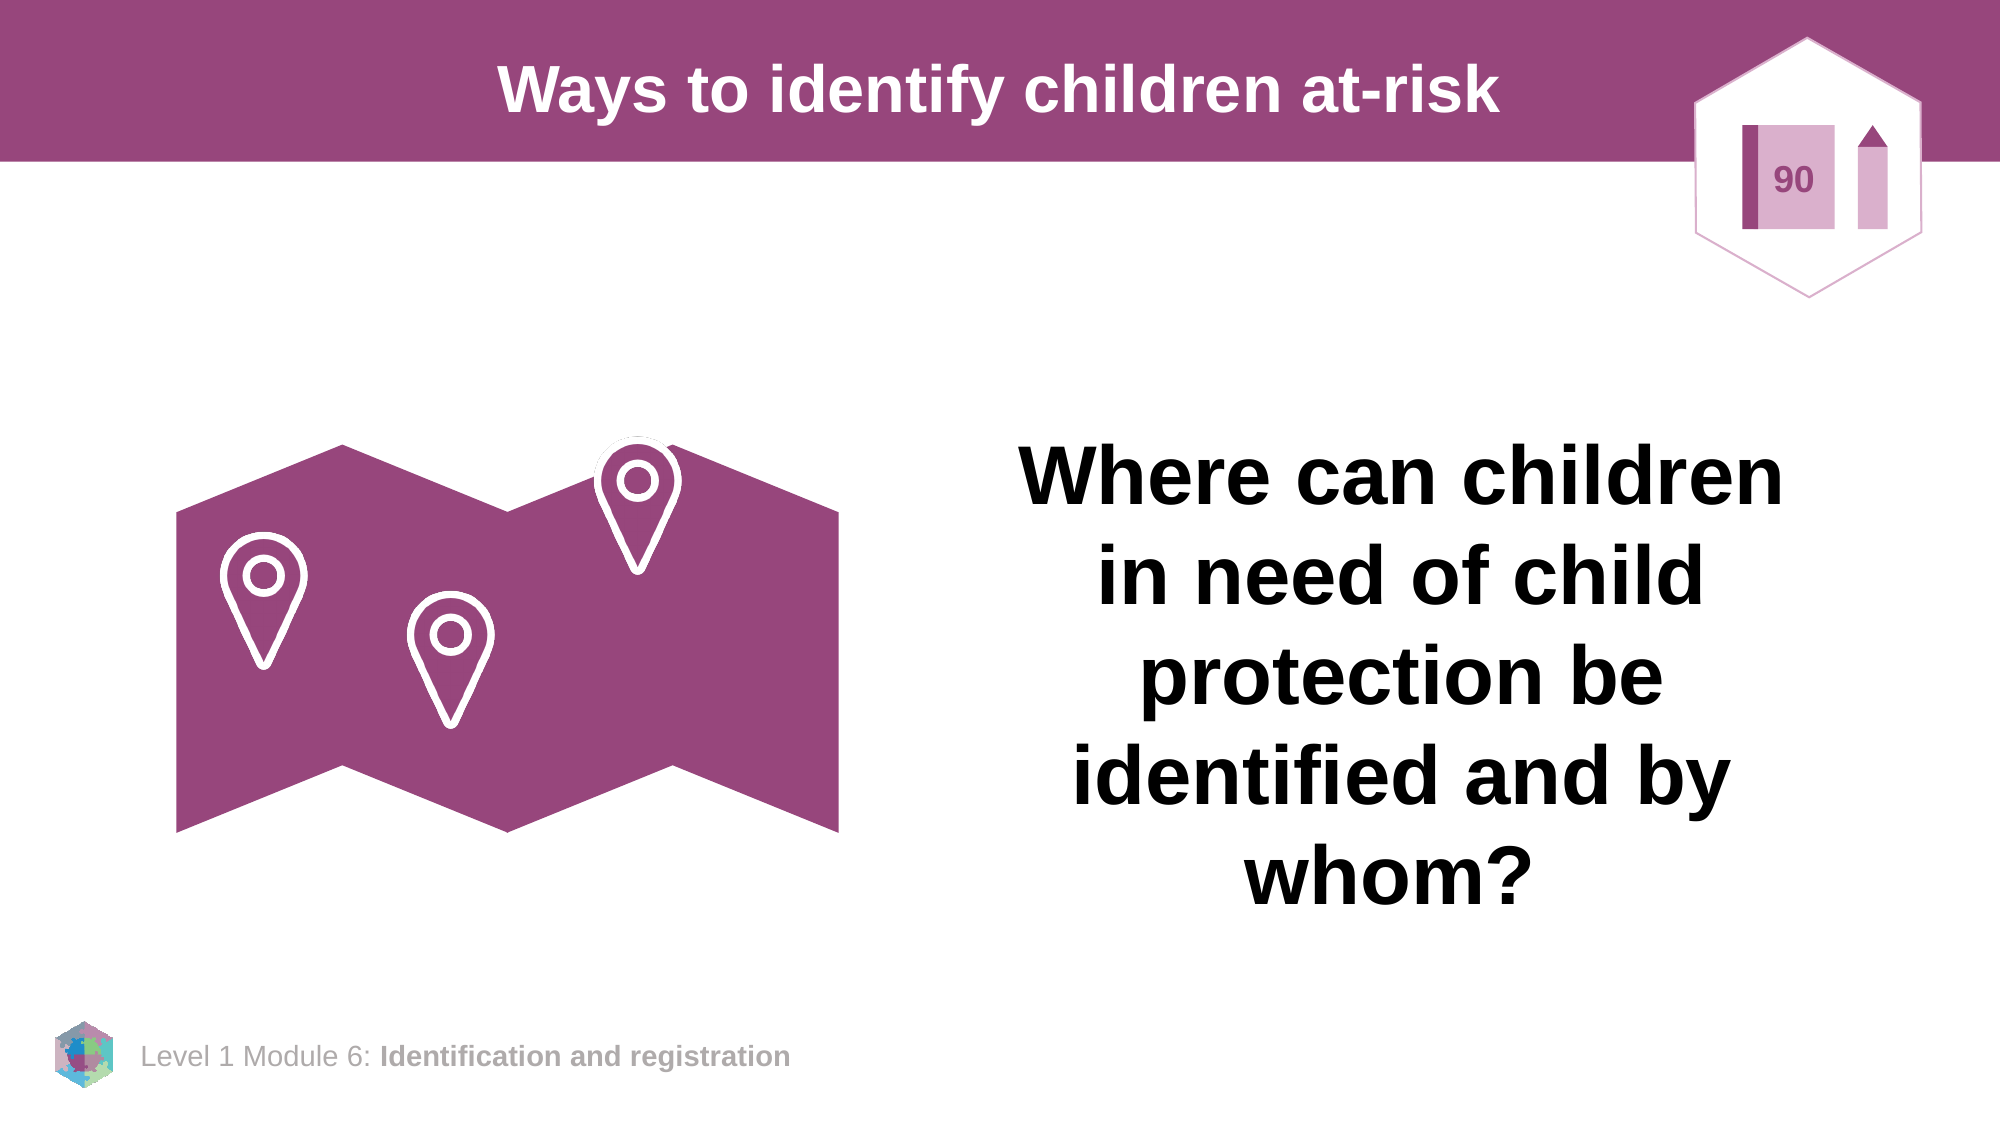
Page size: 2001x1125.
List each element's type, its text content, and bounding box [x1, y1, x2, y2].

picture [55, 1021, 113, 1088]
title Ways to identify children at-risk [137, 19, 1863, 163]
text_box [171, 413, 839, 833]
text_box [1677, 55, 1939, 280]
text_box Where can children in need of child protection be identified and by whom? [975, 413, 1829, 929]
